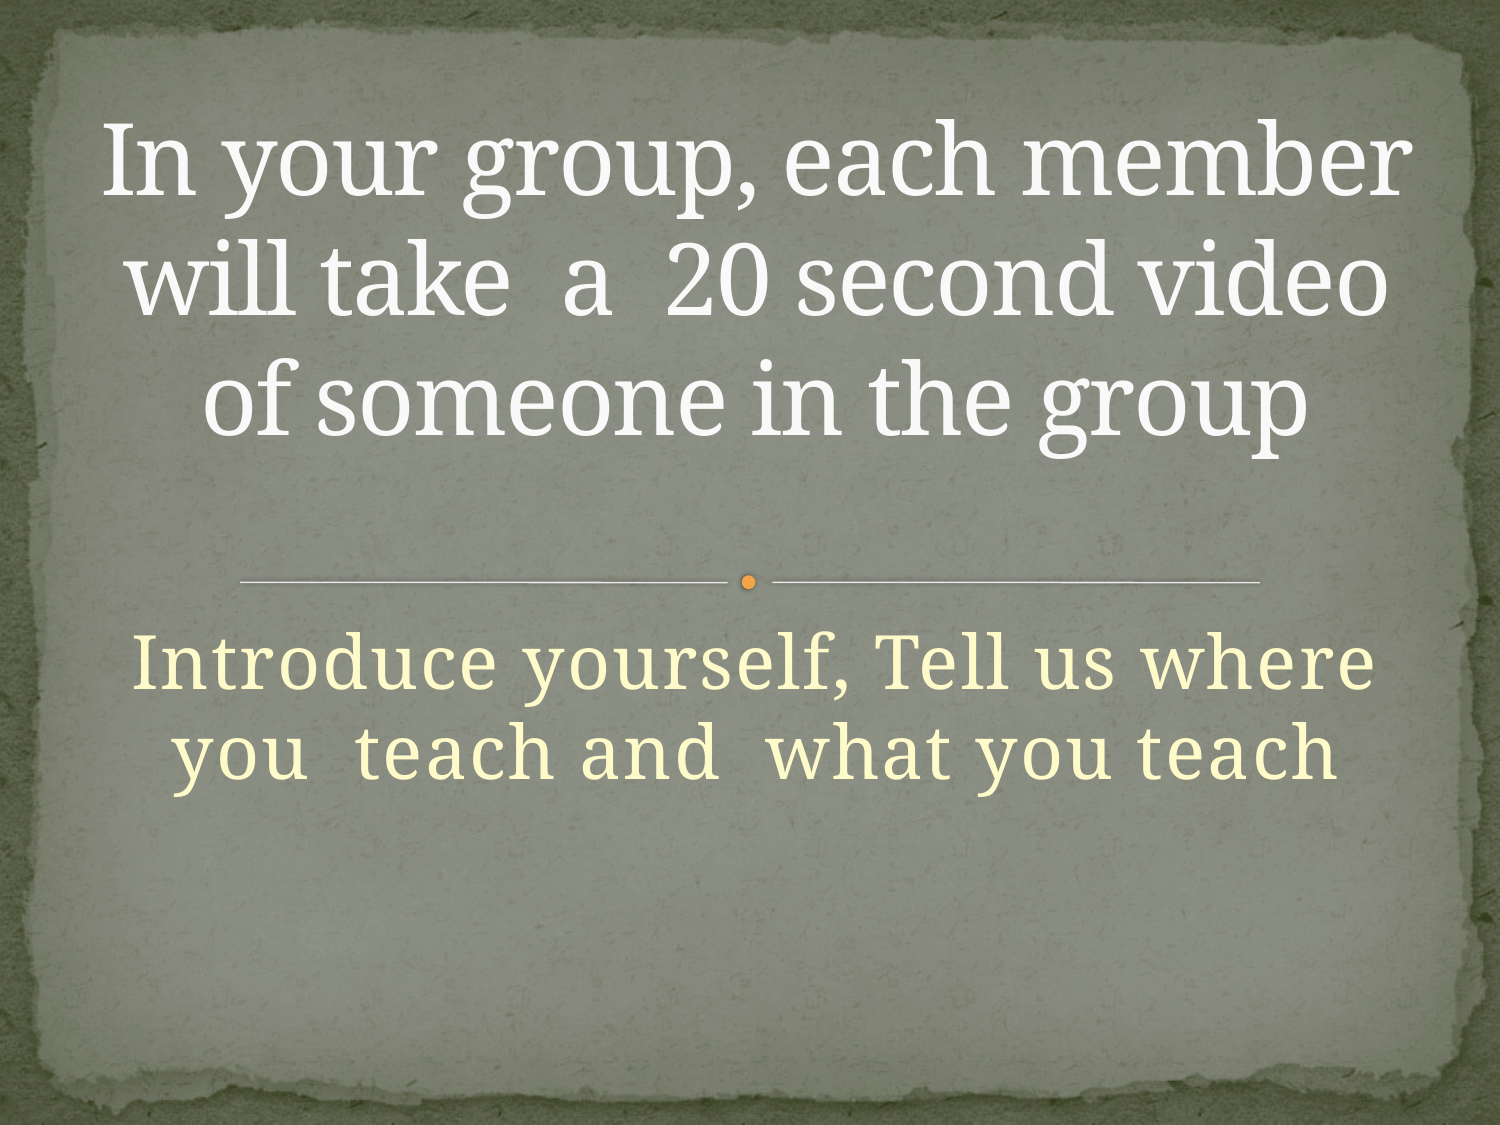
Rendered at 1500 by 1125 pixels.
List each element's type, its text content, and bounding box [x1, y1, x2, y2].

subtitle Introduce yourself, Tell us where you teach and what you teach [75, 606, 1438, 738]
title In your group, each member will take a 20 second video of someone in the group [74, 137, 1438, 463]
